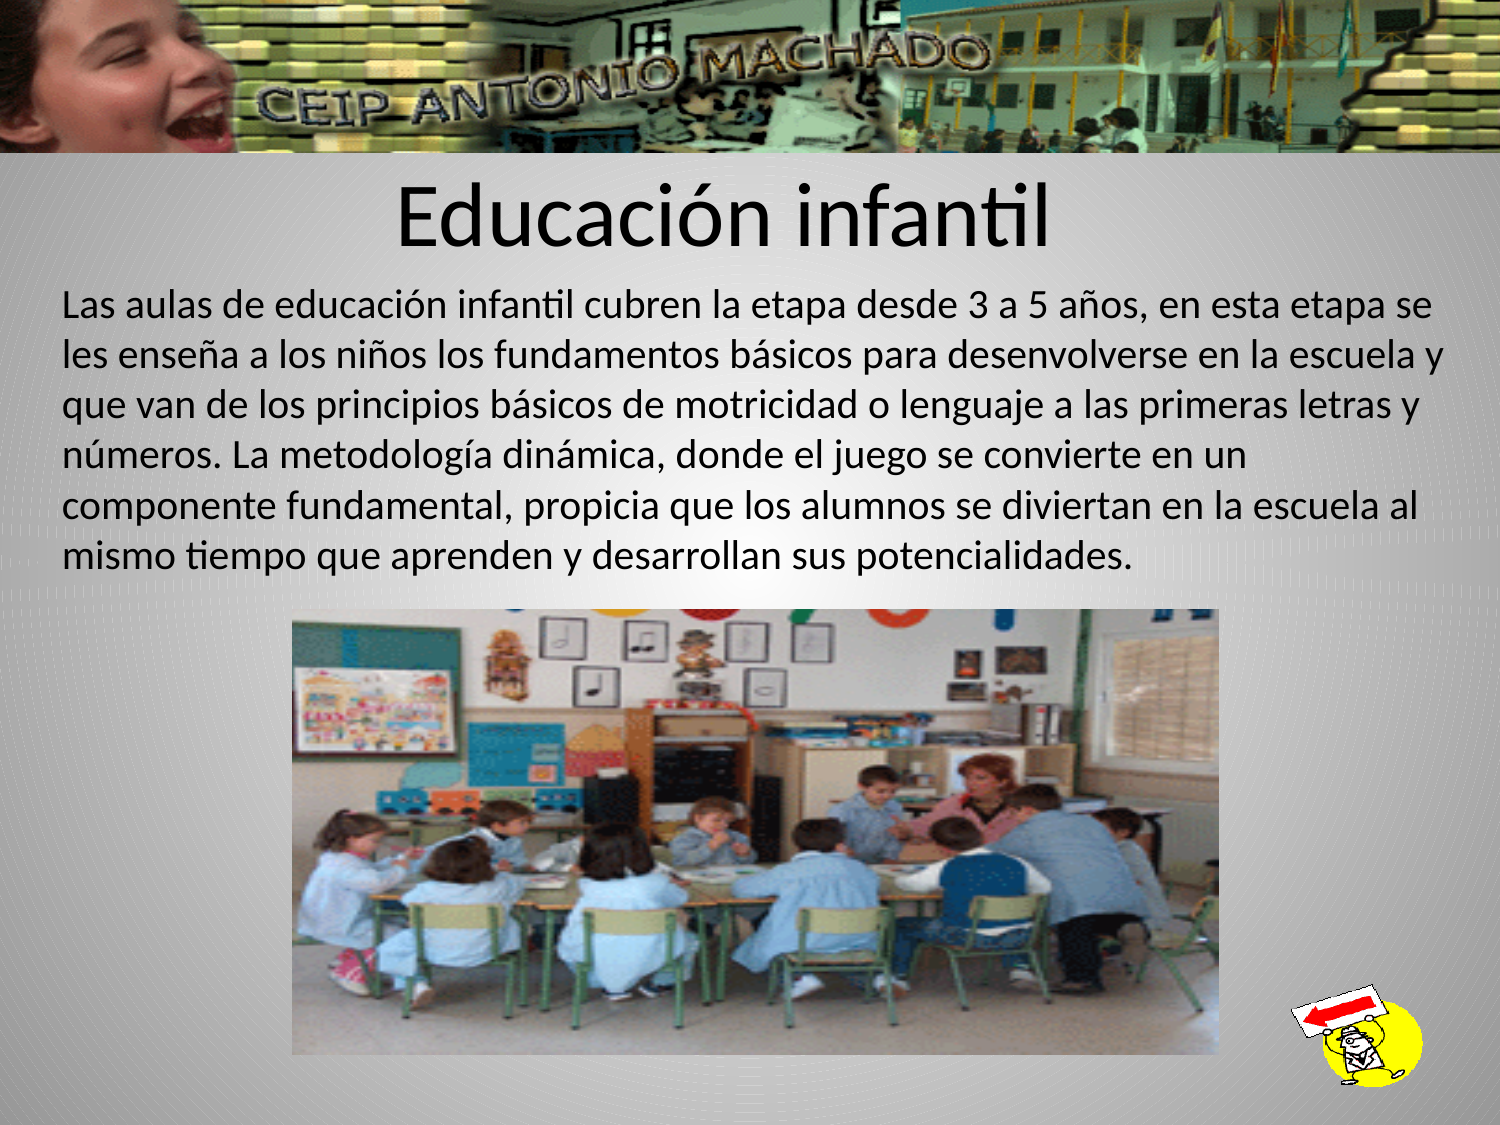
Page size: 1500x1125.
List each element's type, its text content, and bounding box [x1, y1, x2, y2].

title Educación infantil [187, 164, 1261, 269]
list Las aulas de educación infantil cubren la etapa desde 3 a 5 años, en esta etapa se les enseña a los niños los fundamentos básicos para desenvolverse en la escuela y que van de los principios básicos de motricidad o lenguaje a las primeras letras y números. La metodología dinámica, donde el juego se convierte en un componente fundamental, propicia que los alumnos se diviertan en la escuela al mismo tiempo que aprenden y desarrollan sus potencialidades. [46, 269, 1465, 1067]
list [0, 0, 1500, 153]
picture [1288, 984, 1438, 1088]
picture [292, 609, 1219, 1055]
